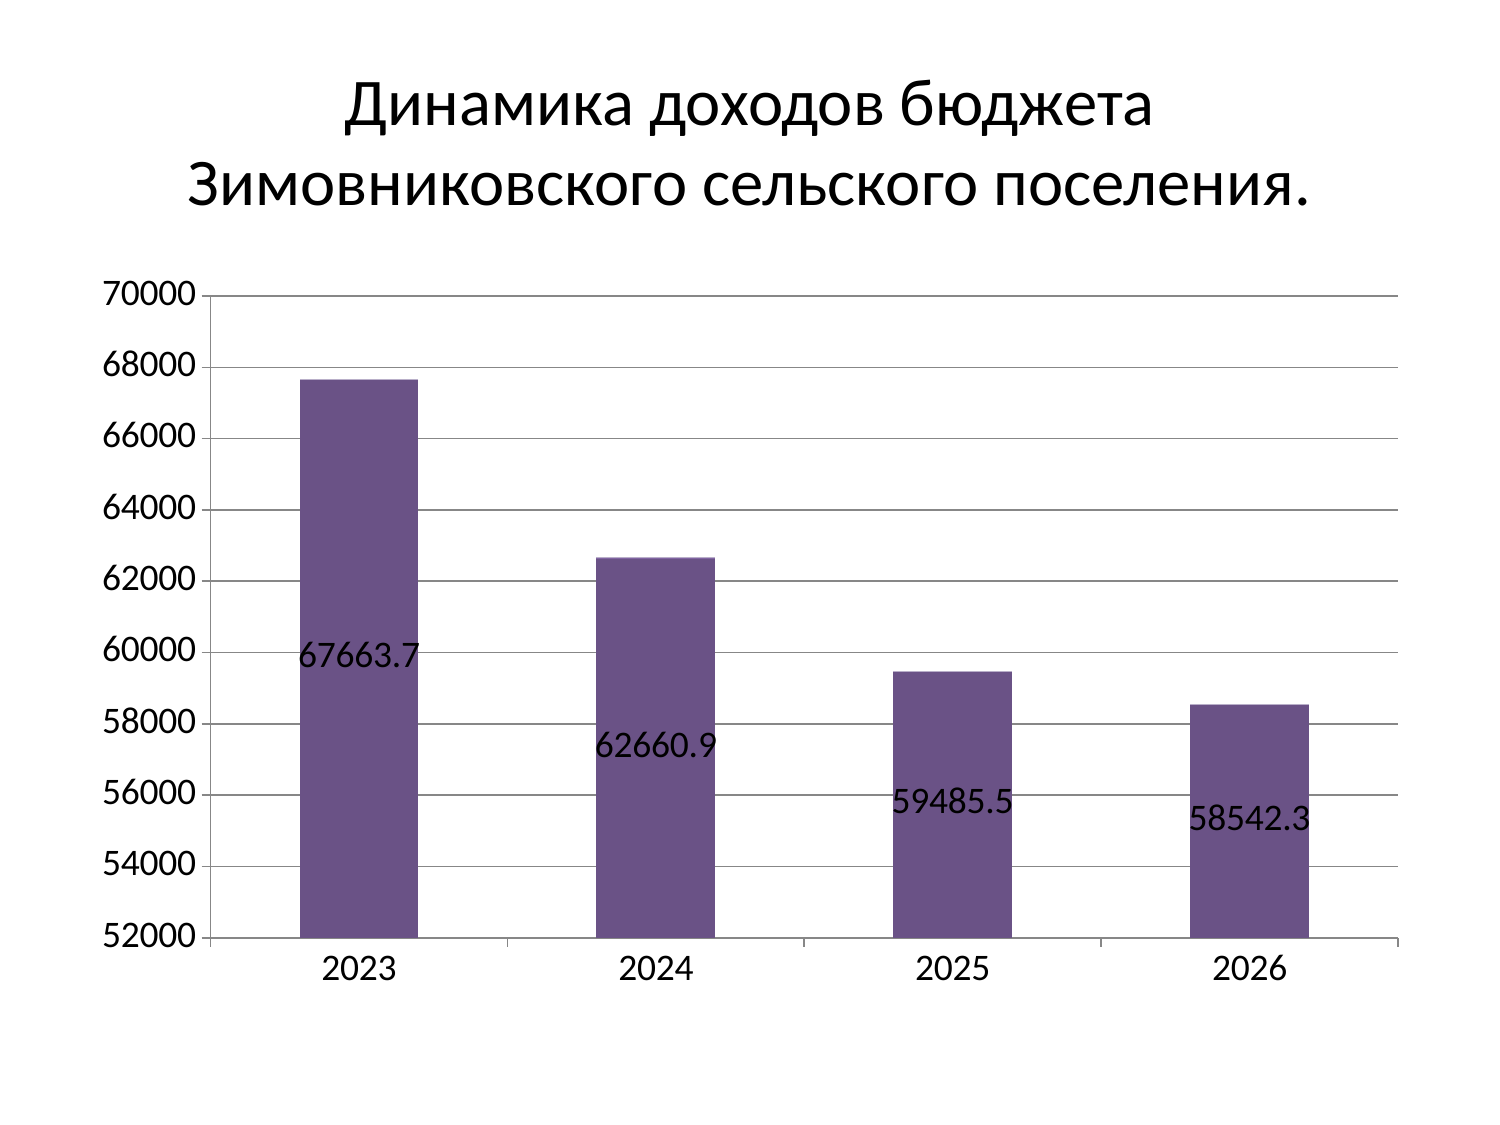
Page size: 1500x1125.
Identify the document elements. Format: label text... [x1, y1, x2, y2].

title Динамика доходов бюджета Зимовниковского сельского поселения. [75, 45, 1425, 233]
chart [74, 262, 1426, 1006]
